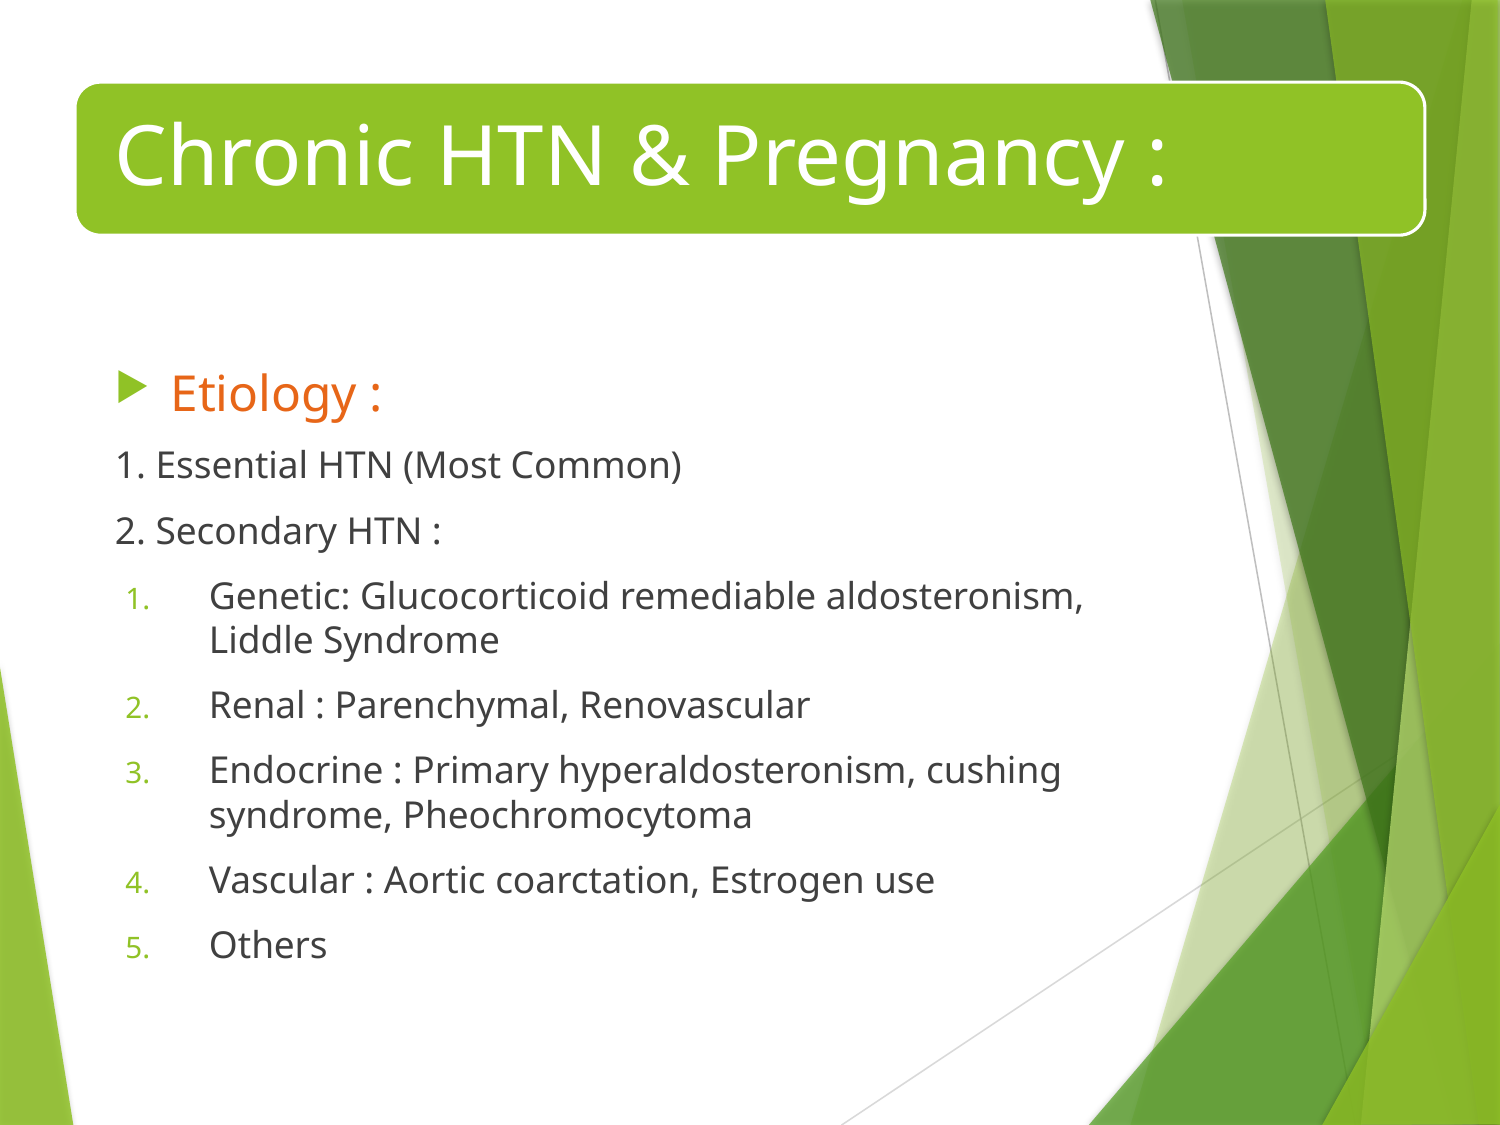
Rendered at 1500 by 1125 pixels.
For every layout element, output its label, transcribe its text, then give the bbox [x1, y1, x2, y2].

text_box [74, 43, 1426, 274]
list Etiology : 1. Essential HTN (Most Common) 2. Secondary HTN : Genetic: Glucocorticoid remediable aldosteronism, Liddle Syndrome Renal : Parenchymal, Renovascular Endocrine : Primary hyperaldosteronism, cushing syndrome, Pheochromocytoma Vascular : Aortic coarctation, Estrogen use Others [99, 354, 1142, 992]
